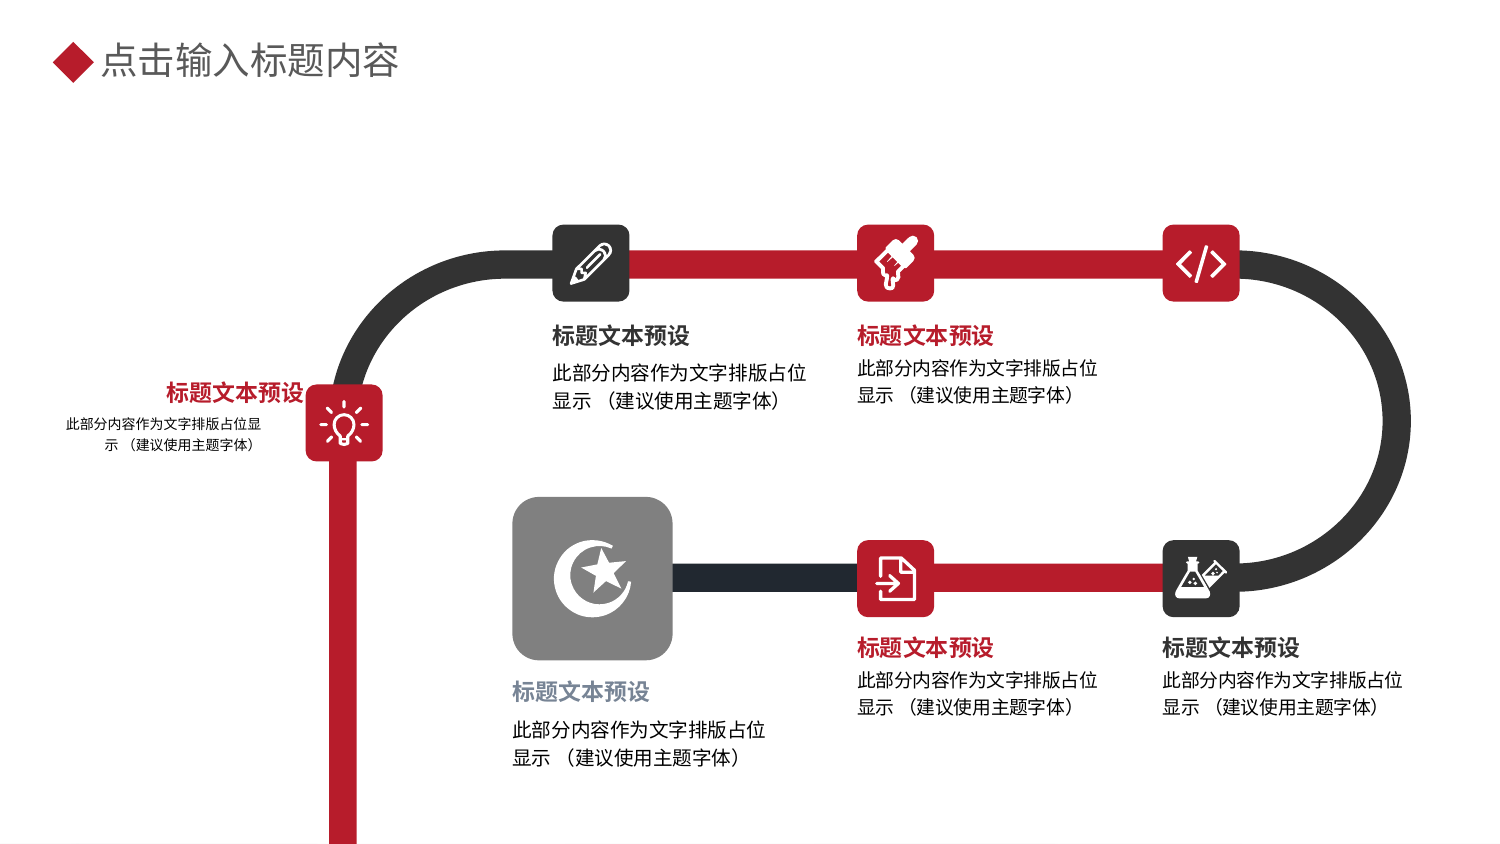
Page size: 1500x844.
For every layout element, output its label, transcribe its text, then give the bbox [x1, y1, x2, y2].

text_box [50, 39, 96, 85]
text_box 点击输入标题内容 [100, 28, 450, 91]
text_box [55, 224, 1420, 844]
